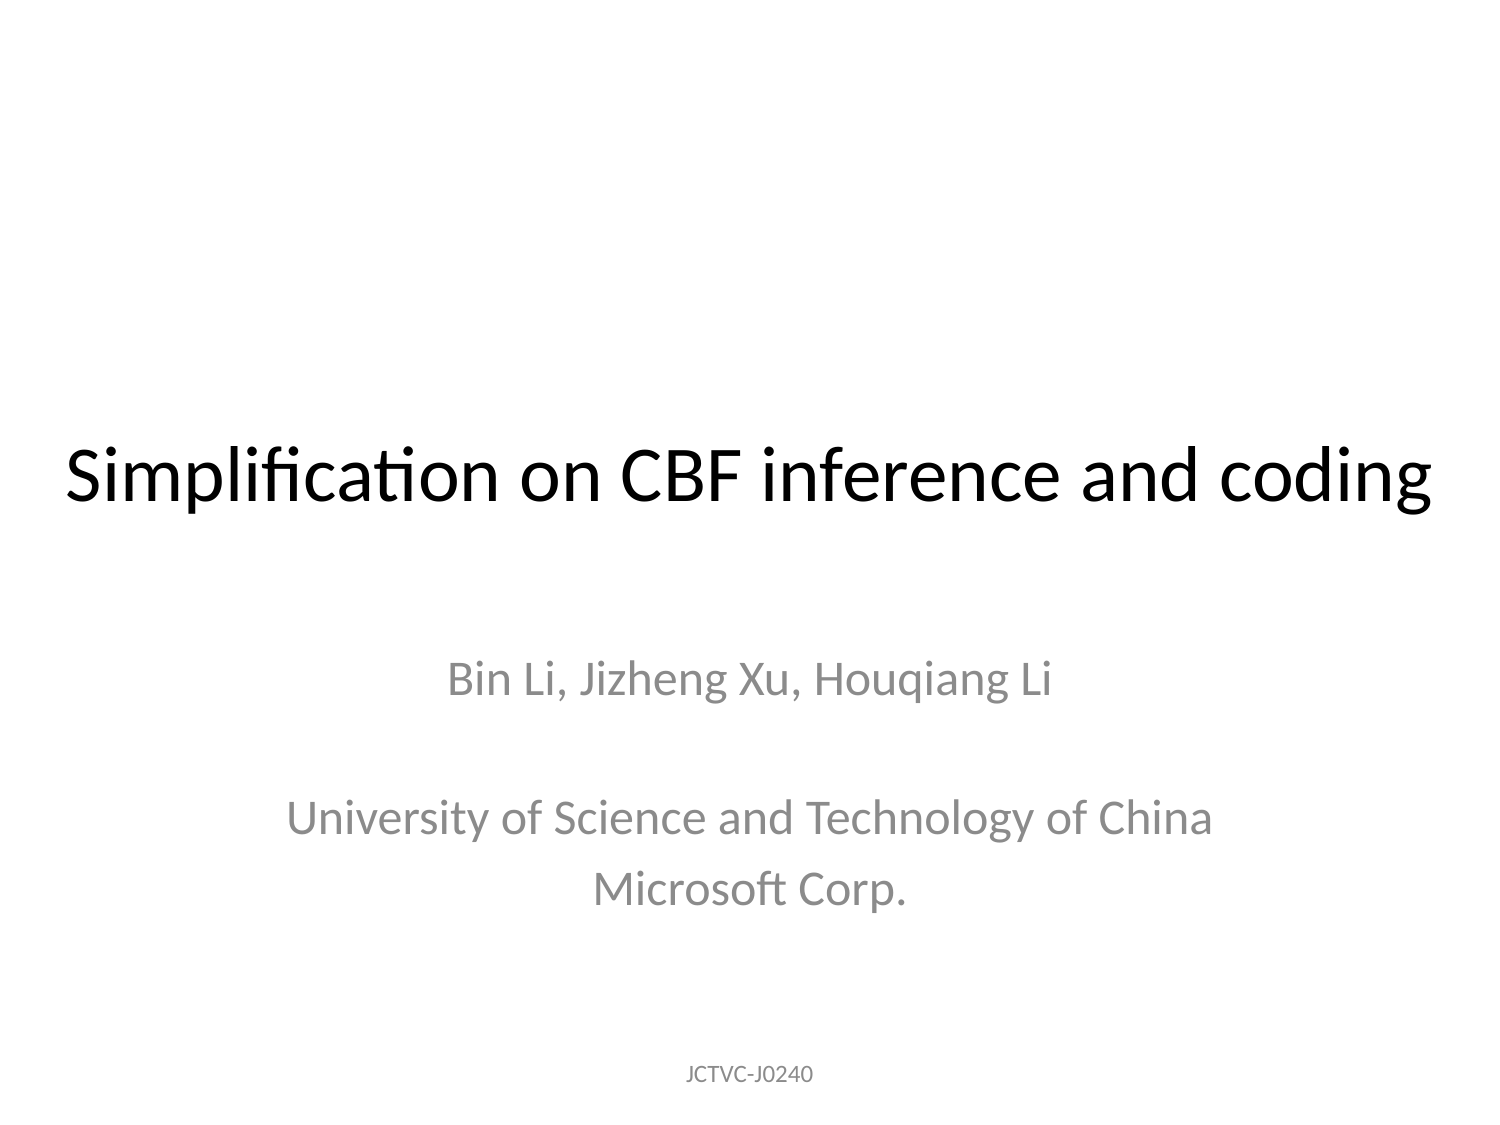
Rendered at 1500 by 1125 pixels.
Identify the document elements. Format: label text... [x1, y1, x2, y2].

title Simplification on CBF inference and coding [0, 349, 1500, 591]
subtitle Bin Li, Jizheng Xu, Houqiang Li University of Science and Technology of China Microsoft Corp. [225, 637, 1275, 925]
footer JCTVC-J0240 [512, 1042, 988, 1103]
